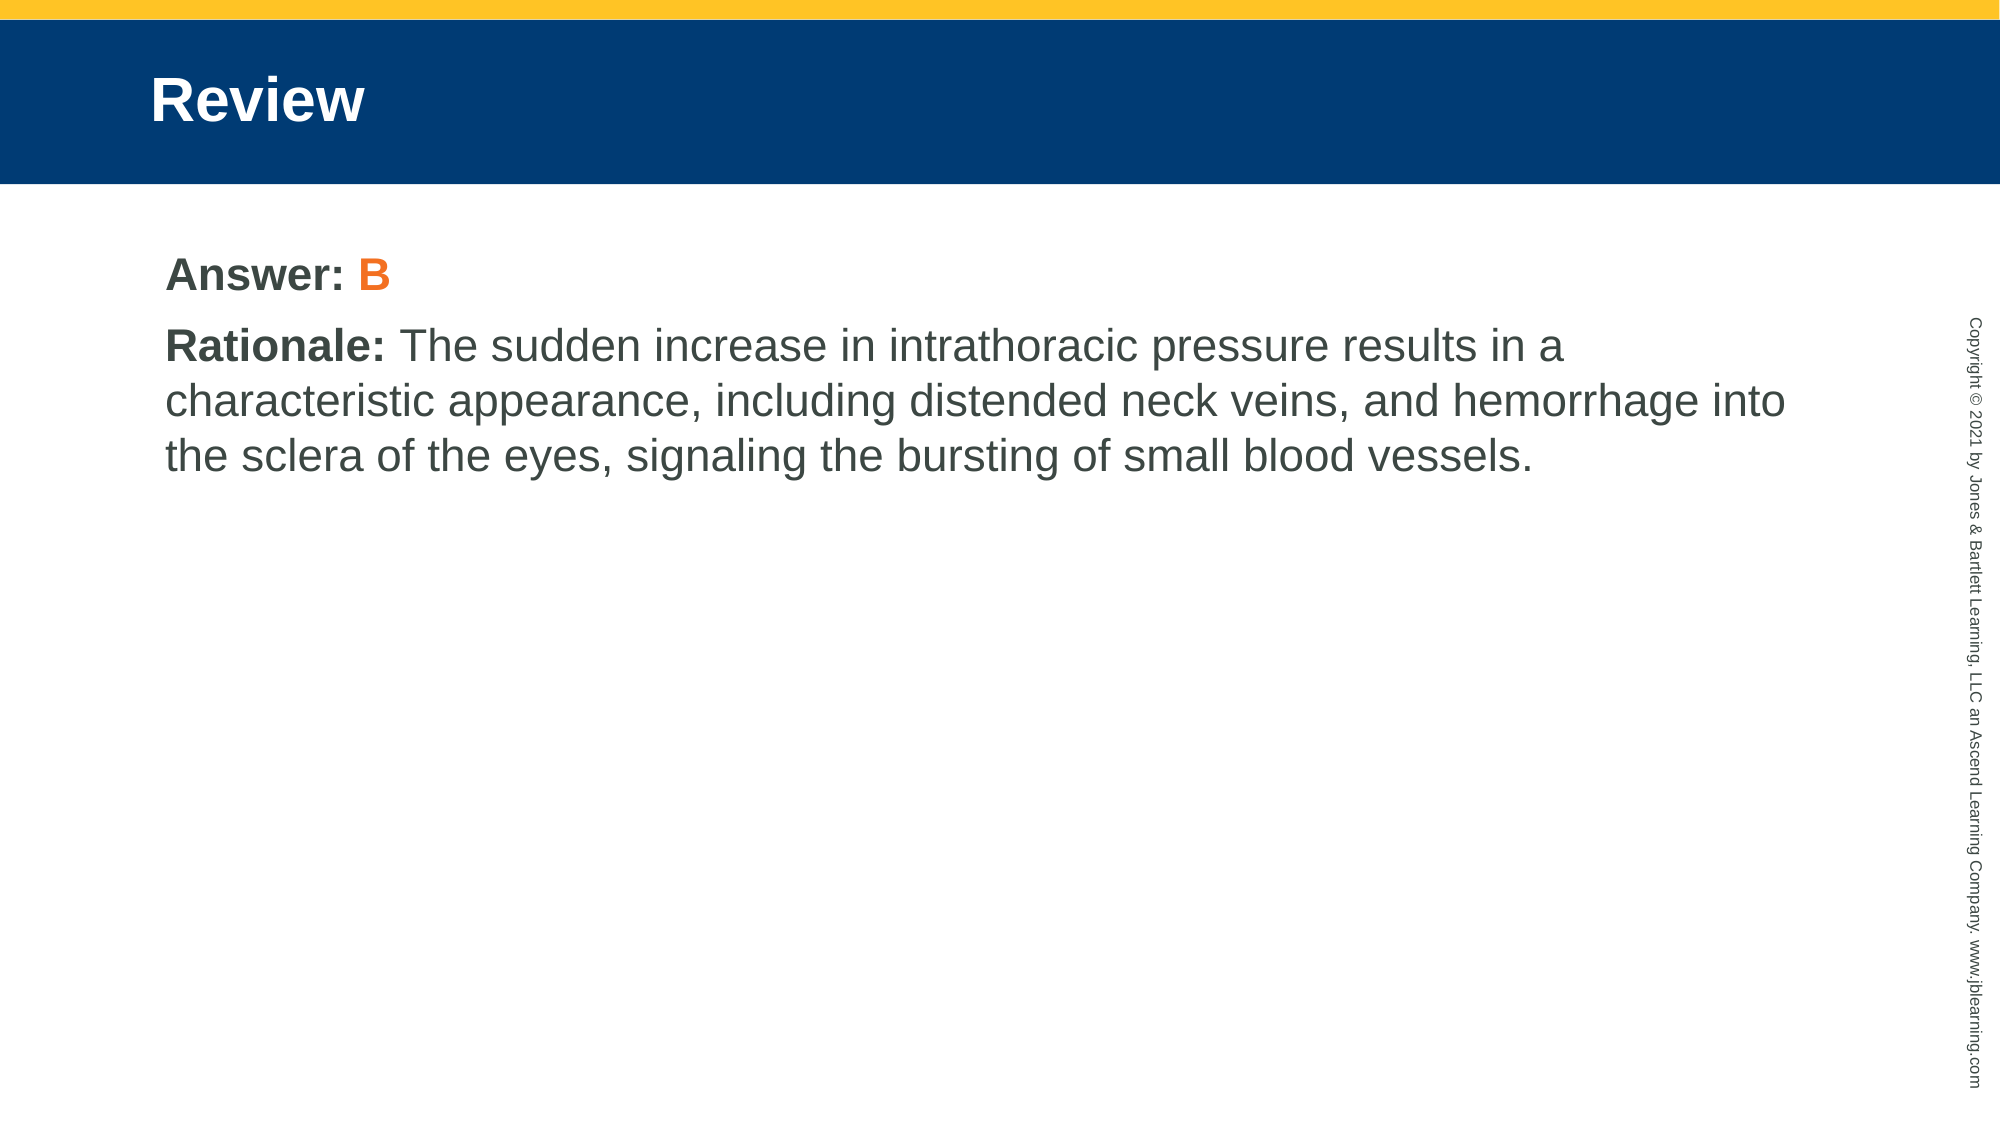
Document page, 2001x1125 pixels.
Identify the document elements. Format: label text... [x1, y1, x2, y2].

list Answer: B Rationale: The sudden increase in intrathoracic pressure results in a characteristic appearance, including distended neck veins, and hemorrhage into the sclera of the eyes, signaling the bursting of small blood vessels. [150, 237, 1850, 1025]
title Review [0, 19, 2000, 185]
